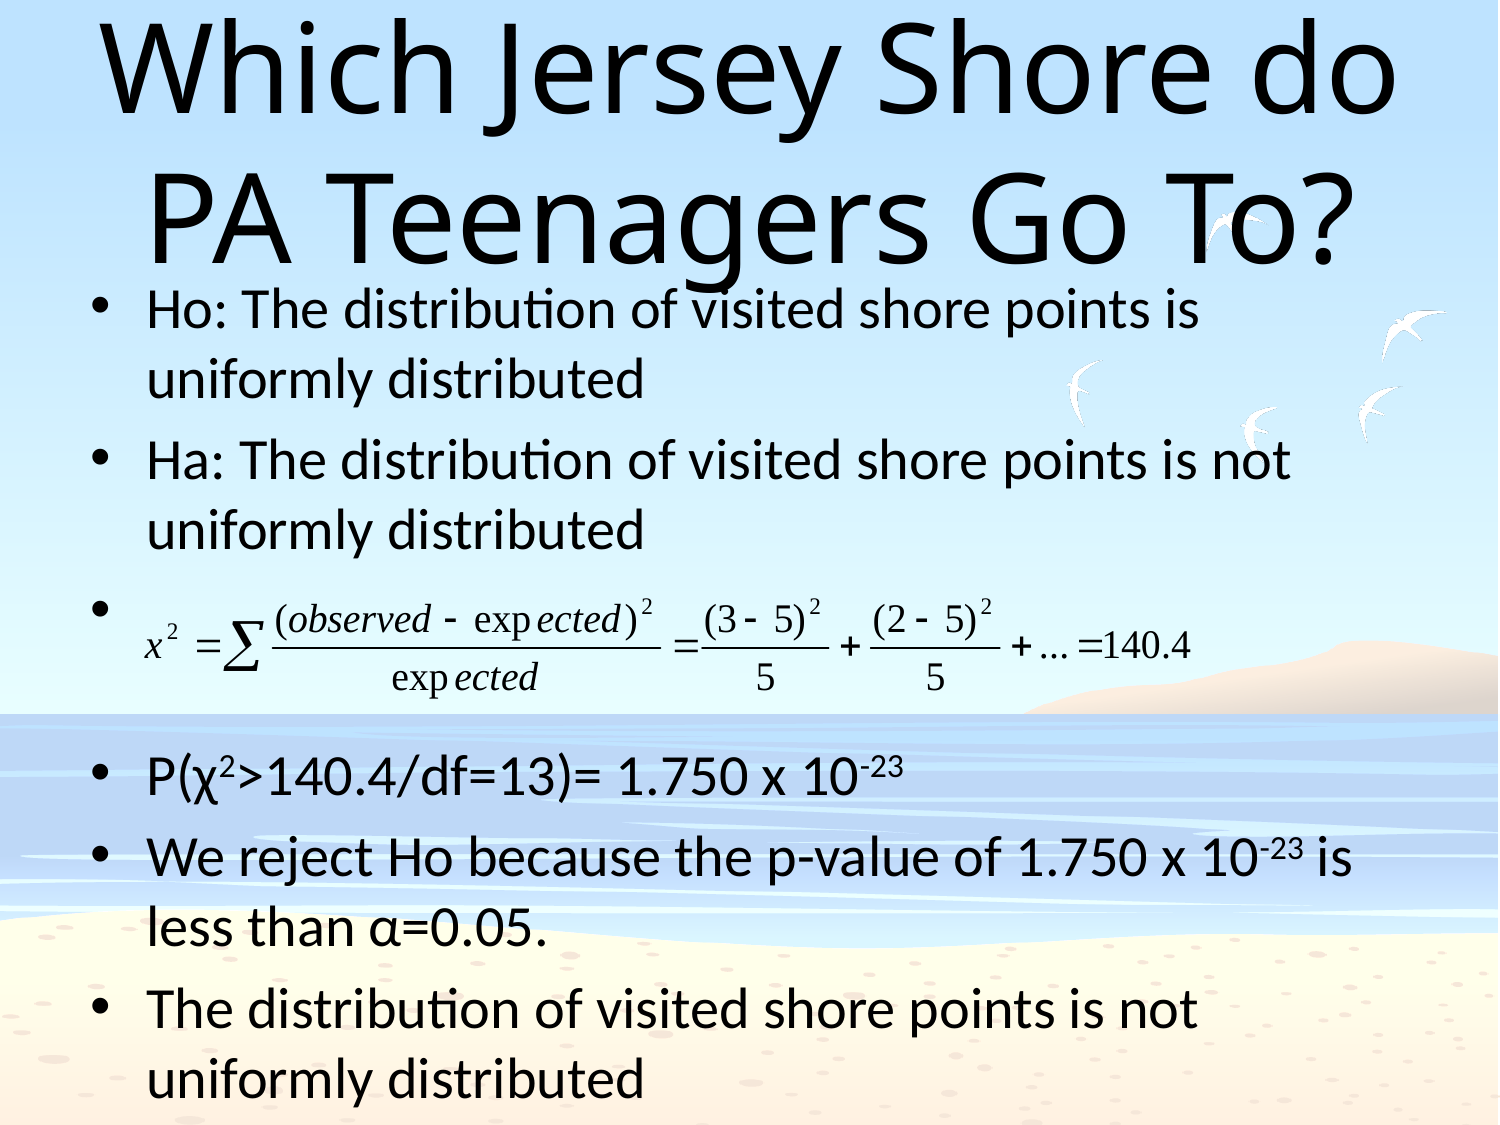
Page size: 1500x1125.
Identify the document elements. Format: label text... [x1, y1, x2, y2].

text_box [136, 586, 1200, 710]
list Ho: The distribution of visited shore points is uniformly distributed Ha: The distribution of visited shore points is not uniformly distributed P(χ2>140.4/df=13)= 1.750 x 10-23 We reject Ho because the p-value of 1.750 x 10-23 is less than α=0.05. The distribution of visited shore points is not uniformly distributed [75, 262, 1425, 1125]
picture [1066, 233, 1447, 463]
title Which Jersey Shore do PA Teenagers Go To? [0, 45, 1500, 233]
